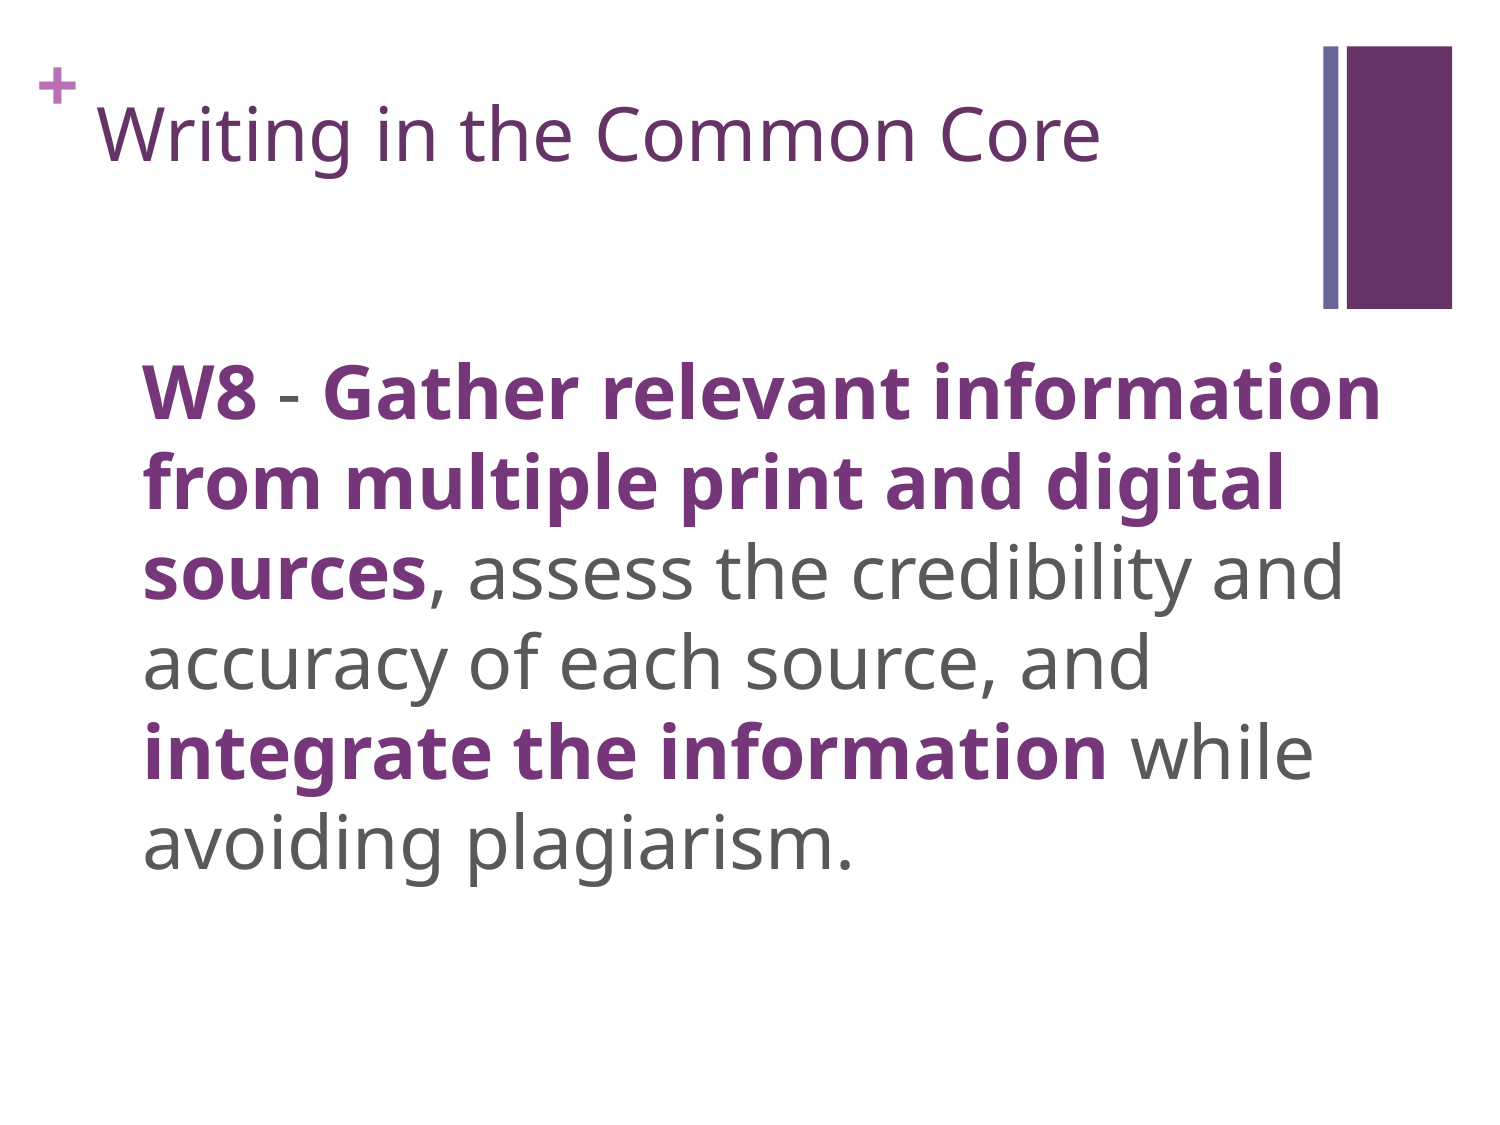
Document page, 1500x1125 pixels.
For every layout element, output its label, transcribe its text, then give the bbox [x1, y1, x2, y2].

title Writing in the Common Core [81, 79, 1322, 263]
text_box W8 - Gather relevant information from multiple print and digital sources, assess the credibility and accuracy of each source, and integrate the information while avoiding plagiarism. [62, 337, 1438, 893]
